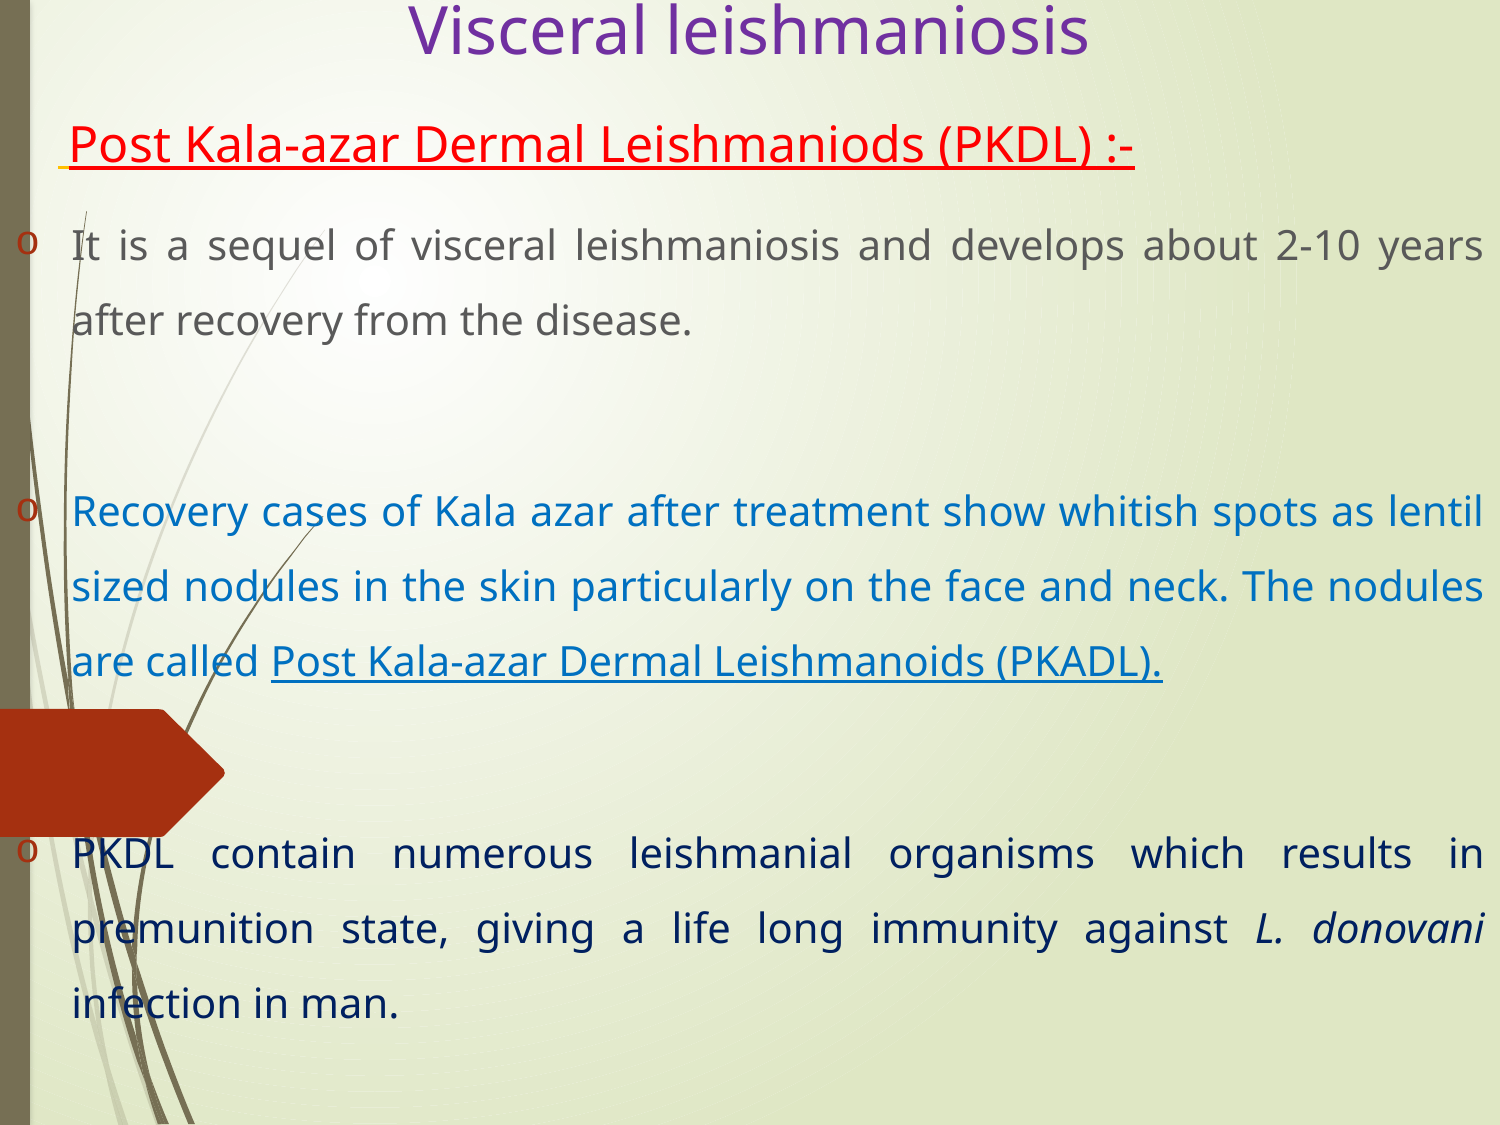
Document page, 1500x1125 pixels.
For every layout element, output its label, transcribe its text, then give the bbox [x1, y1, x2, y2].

subtitle Post Kala-azar Dermal Leishmaniods (PKDL) :- It is a sequel of visceral leishmaniosis and develops about 2-10 years after recovery from the disease. Recovery cases of Kala azar after treatment show whitish spots as lentil sized nodules in the skin particularly on the face and neck. The nodules are called Post Kala-azar Dermal Leishmanoids (PKADL). PKDL contain numerous leishmanial organisms which results in premunition state, giving a life long immunity against L. donovani infection in man. [0, 75, 1500, 1125]
title Visceral leishmaniosis [0, 0, 1500, 75]
